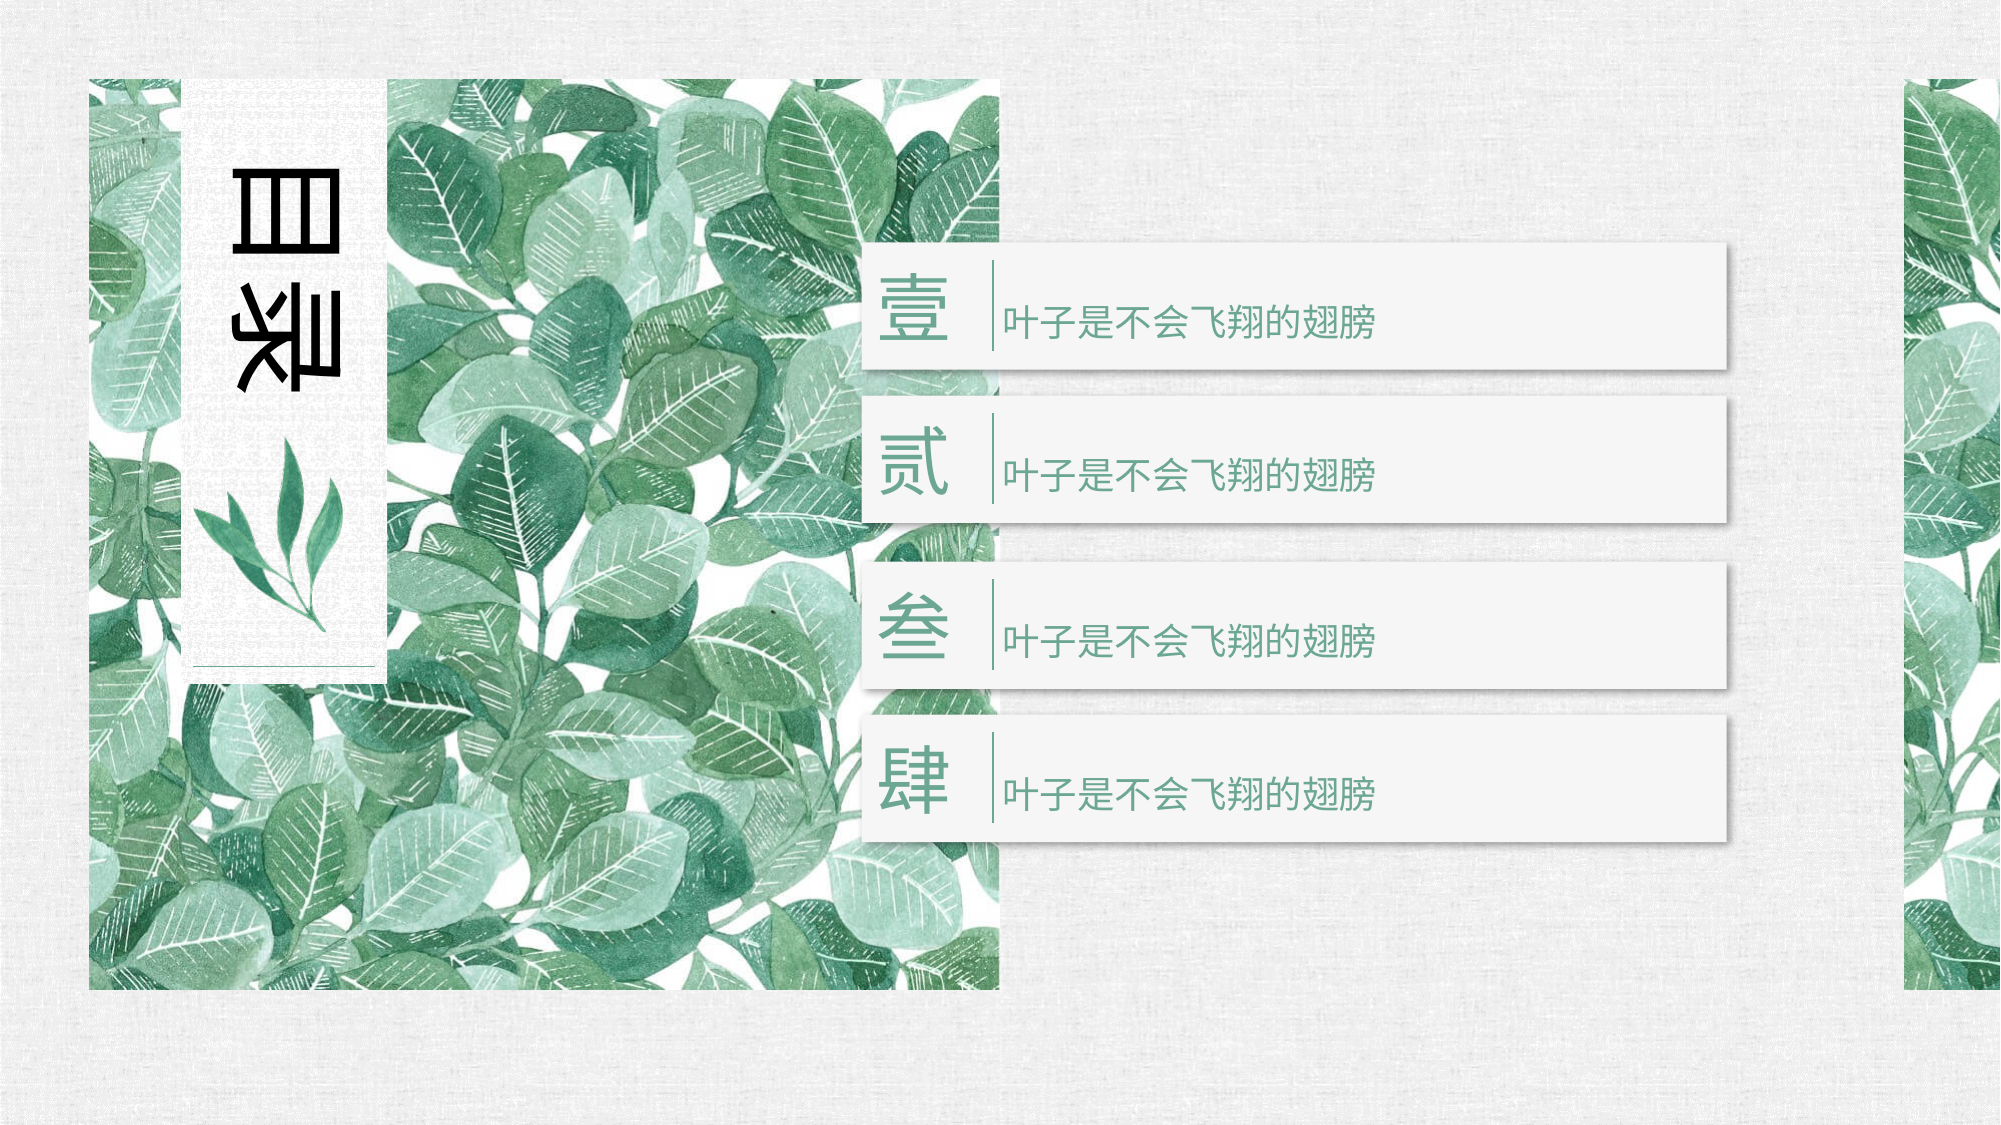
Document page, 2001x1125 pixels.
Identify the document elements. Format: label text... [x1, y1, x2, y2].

picture [0, 0, 2001, 1125]
text_box 壹 叶子是不会飞翔的翅膀 [1001, 241, 1728, 371]
text_box 叁 叶子是不会飞翔的翅膀 [1001, 561, 1728, 690]
text_box 肆 叶子是不会飞翔的翅膀 [1001, 714, 1728, 843]
text_box 贰 叶子是不会飞翔的翅膀 [1001, 395, 1728, 524]
